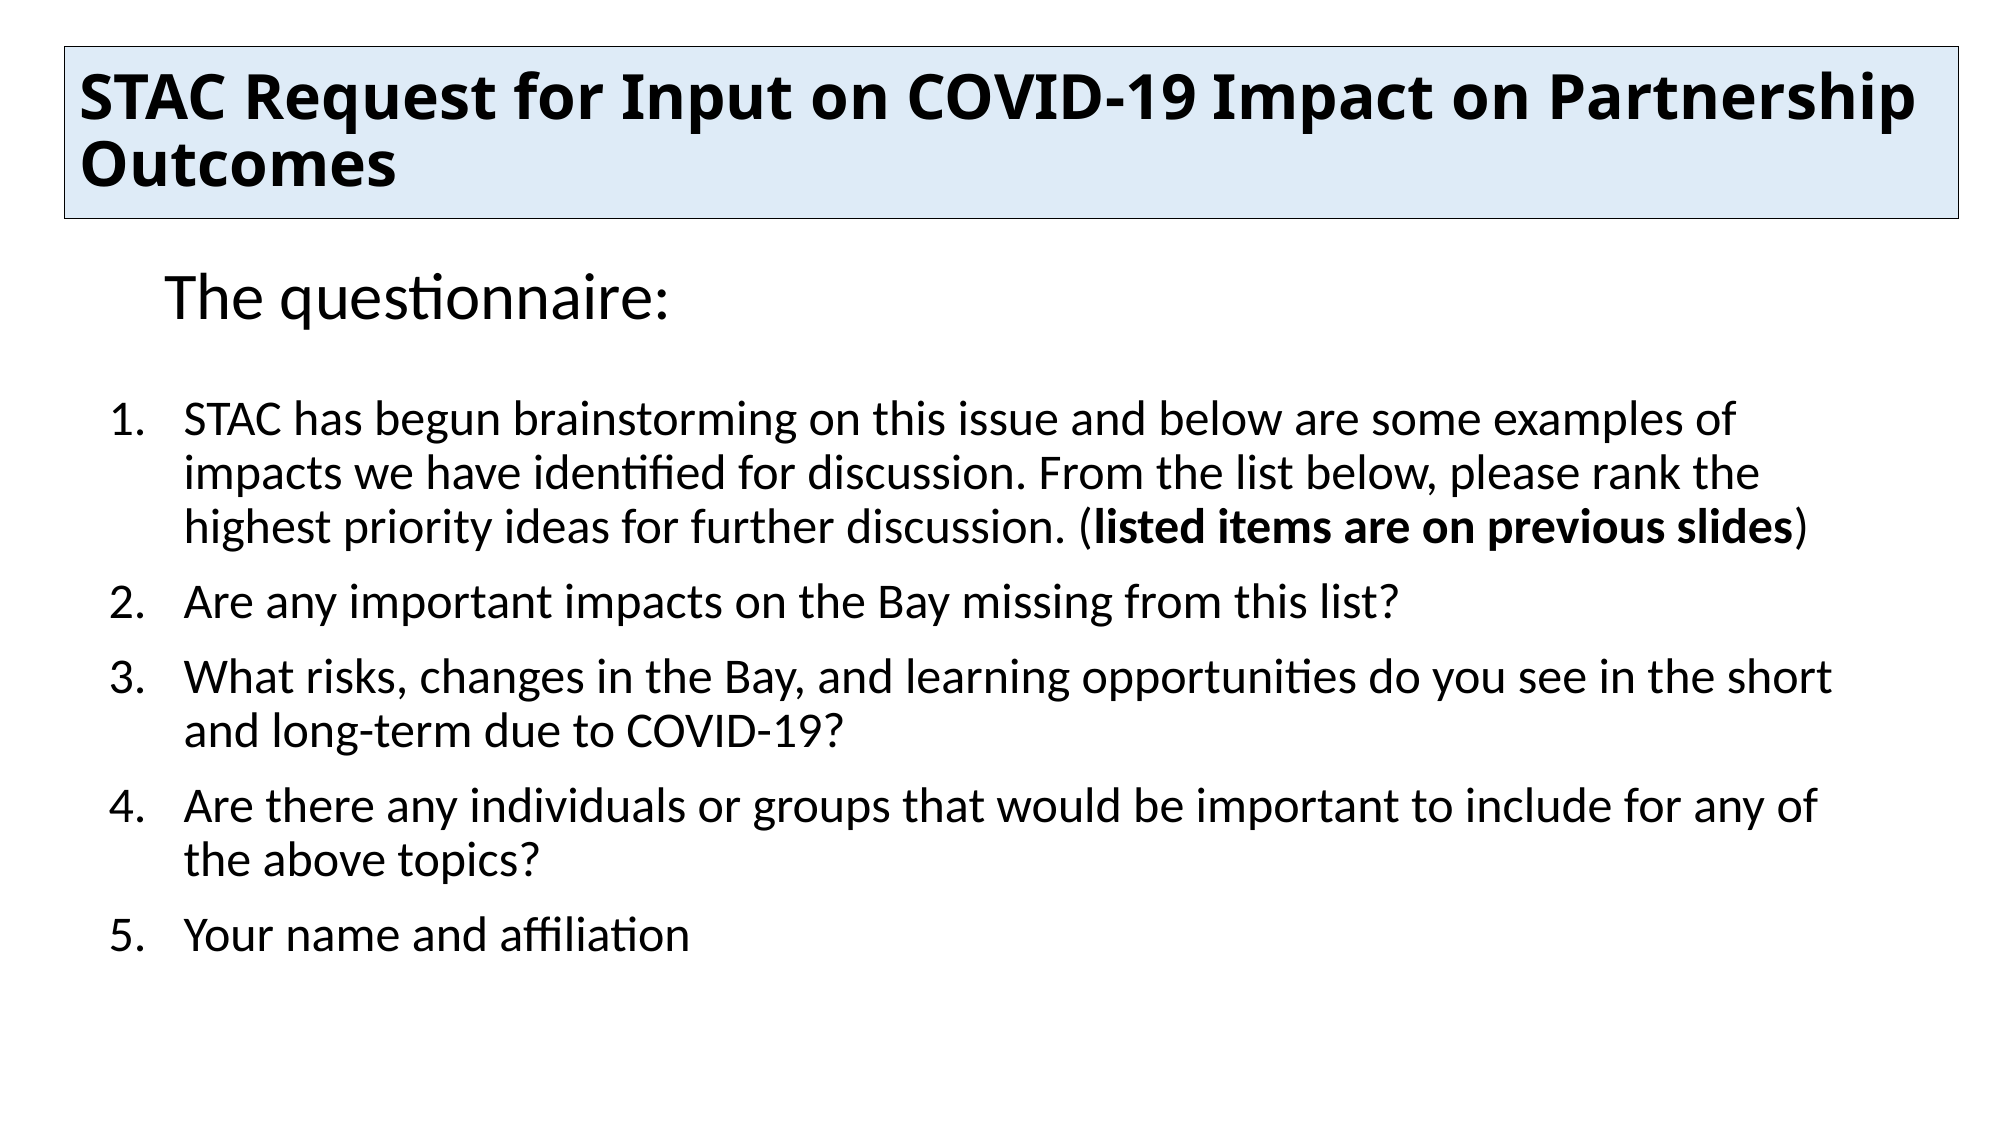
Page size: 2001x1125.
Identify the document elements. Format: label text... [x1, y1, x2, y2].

text_box STAC Request for Input on COVID-19 Impact on Partnership Outcomes [64, 46, 1959, 219]
list STAC has begun brainstorming on this issue and below are some examples of impacts we have identified for discussion. From the list below, please rank the highest priority ideas for further discussion. (listed items are on previous slides) Are any important impacts on the Bay missing from this list? What risks, changes in the Bay, and learning opportunities do you see in the short and long-term due to COVID-19? Are there any individuals or groups that would be important to include for any of the above topics? Your name and affiliation [93, 385, 1856, 1072]
title The questionnaire: [149, 219, 1875, 378]
